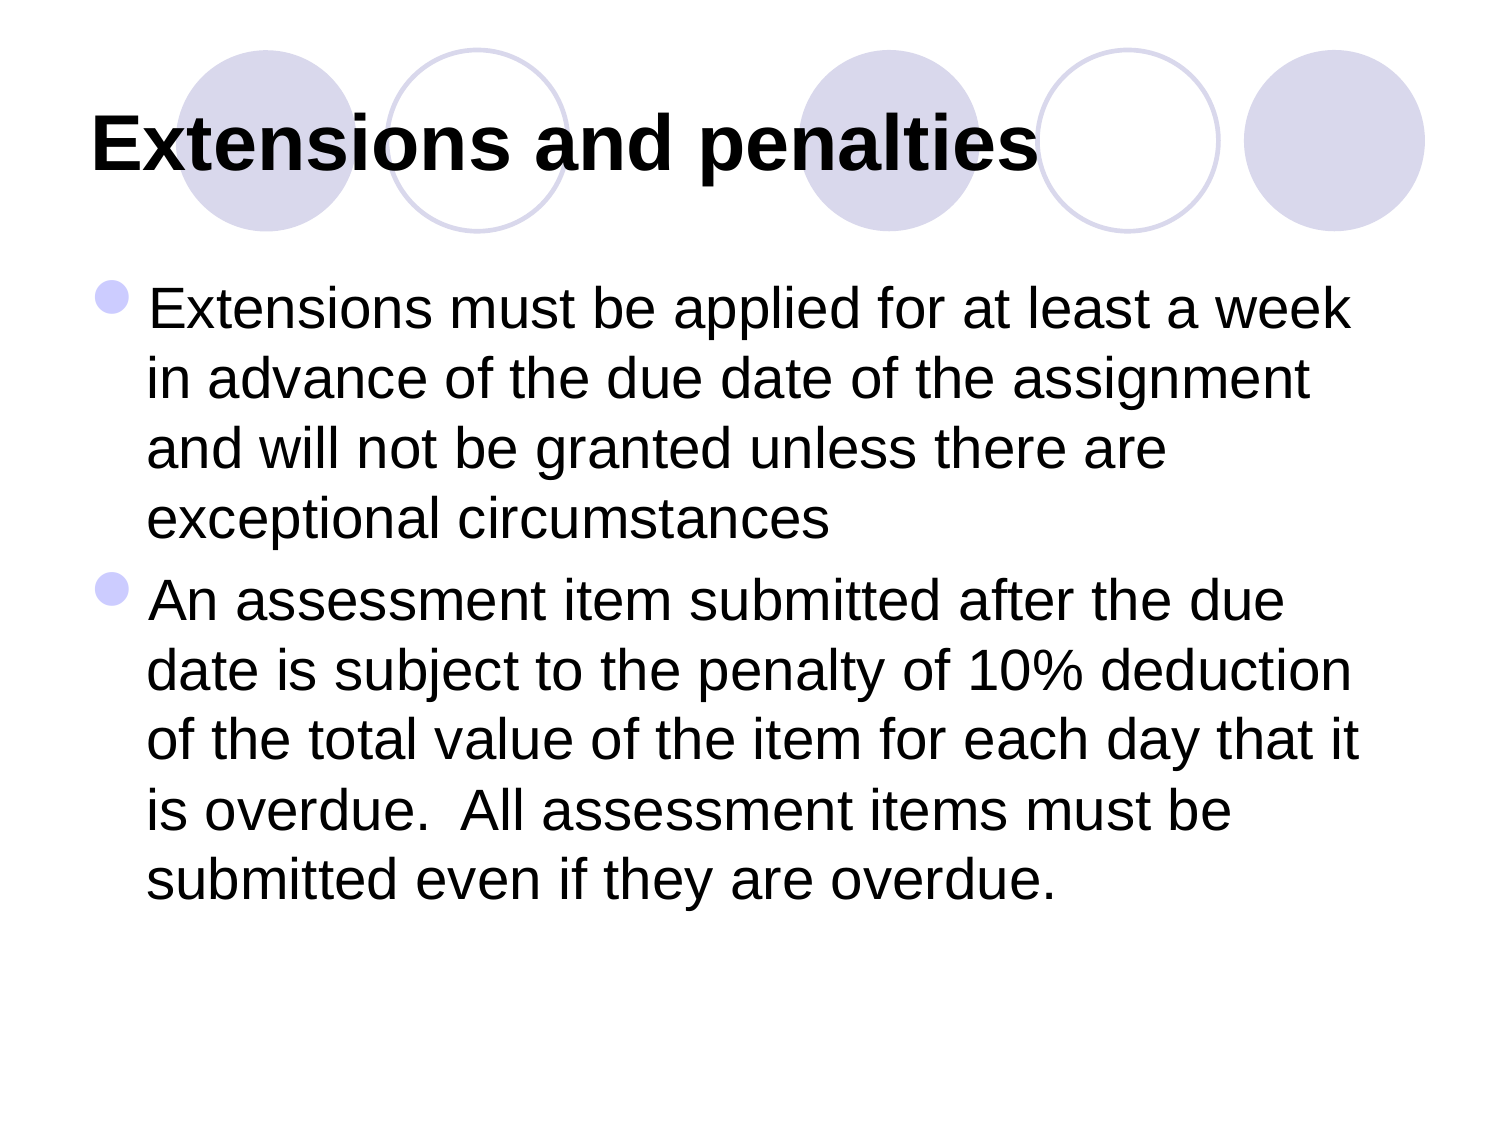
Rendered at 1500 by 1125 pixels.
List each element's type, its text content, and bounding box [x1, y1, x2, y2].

list Extensions must be applied for at least a week in advance of the due date of the assignment and will not be granted unless there are exceptional circumstances An assessment item submitted after the due date is subject to the penalty of 10% deduction of the total value of the item for each day that it is overdue. All assessment items must be submitted even if they are overdue. [74, 262, 1426, 1006]
title Extensions and penalties [74, 44, 1426, 233]
